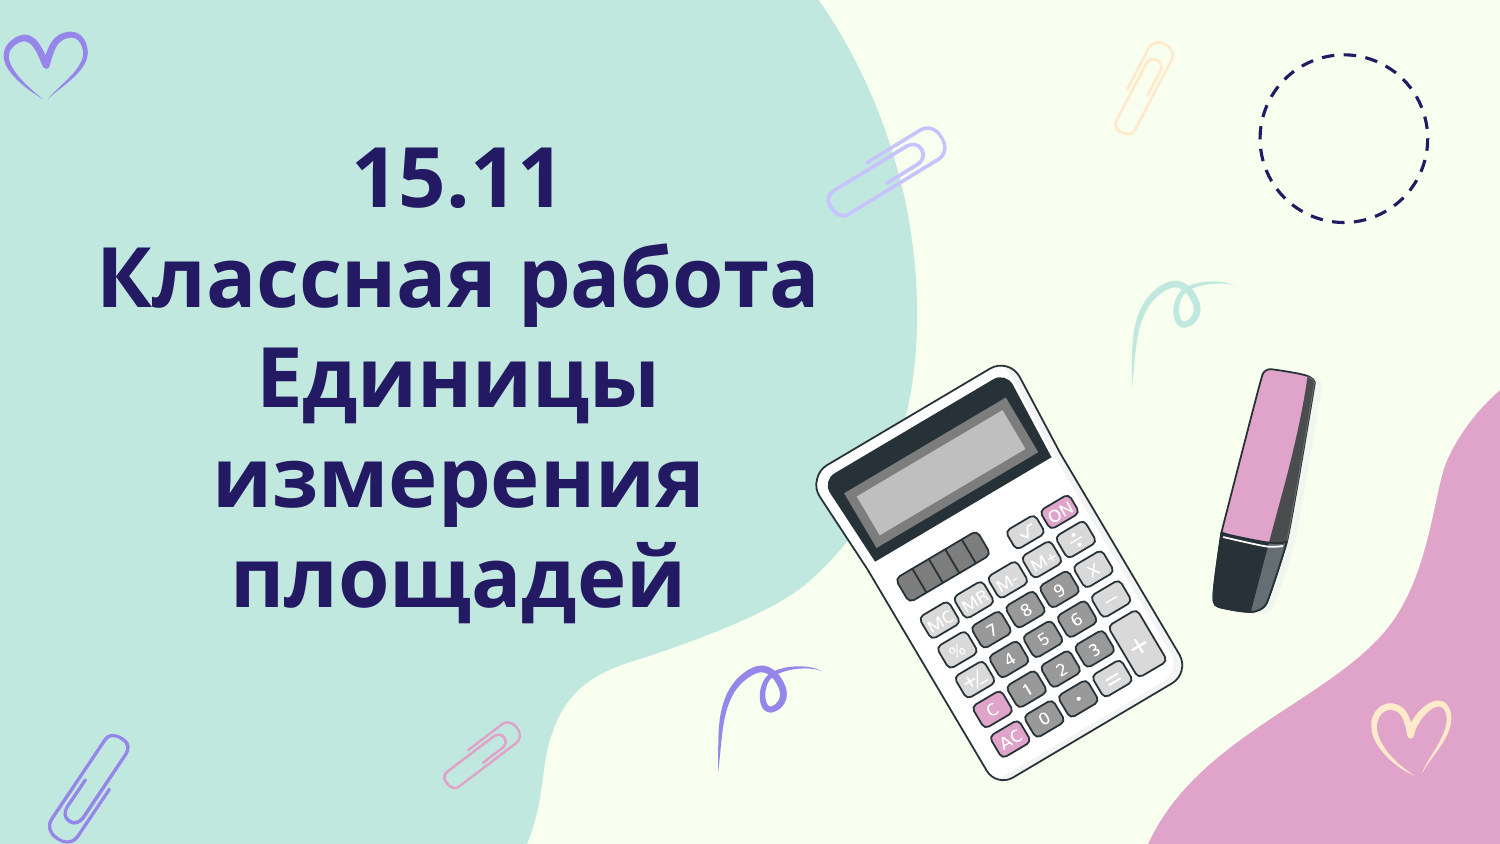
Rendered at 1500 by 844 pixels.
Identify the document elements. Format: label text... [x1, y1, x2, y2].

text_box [818, 145, 954, 198]
text_box [1131, 280, 1237, 388]
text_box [1112, 40, 1177, 136]
text_box [1260, 54, 1428, 223]
title 15.11 Классная работа Единицы измерения площадей [20, 109, 897, 565]
text_box [717, 665, 823, 773]
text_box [883, 391, 1118, 756]
text_box [3, 31, 88, 100]
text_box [45, 733, 132, 844]
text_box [1223, 369, 1312, 616]
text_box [441, 720, 523, 790]
text_box [1371, 700, 1452, 776]
